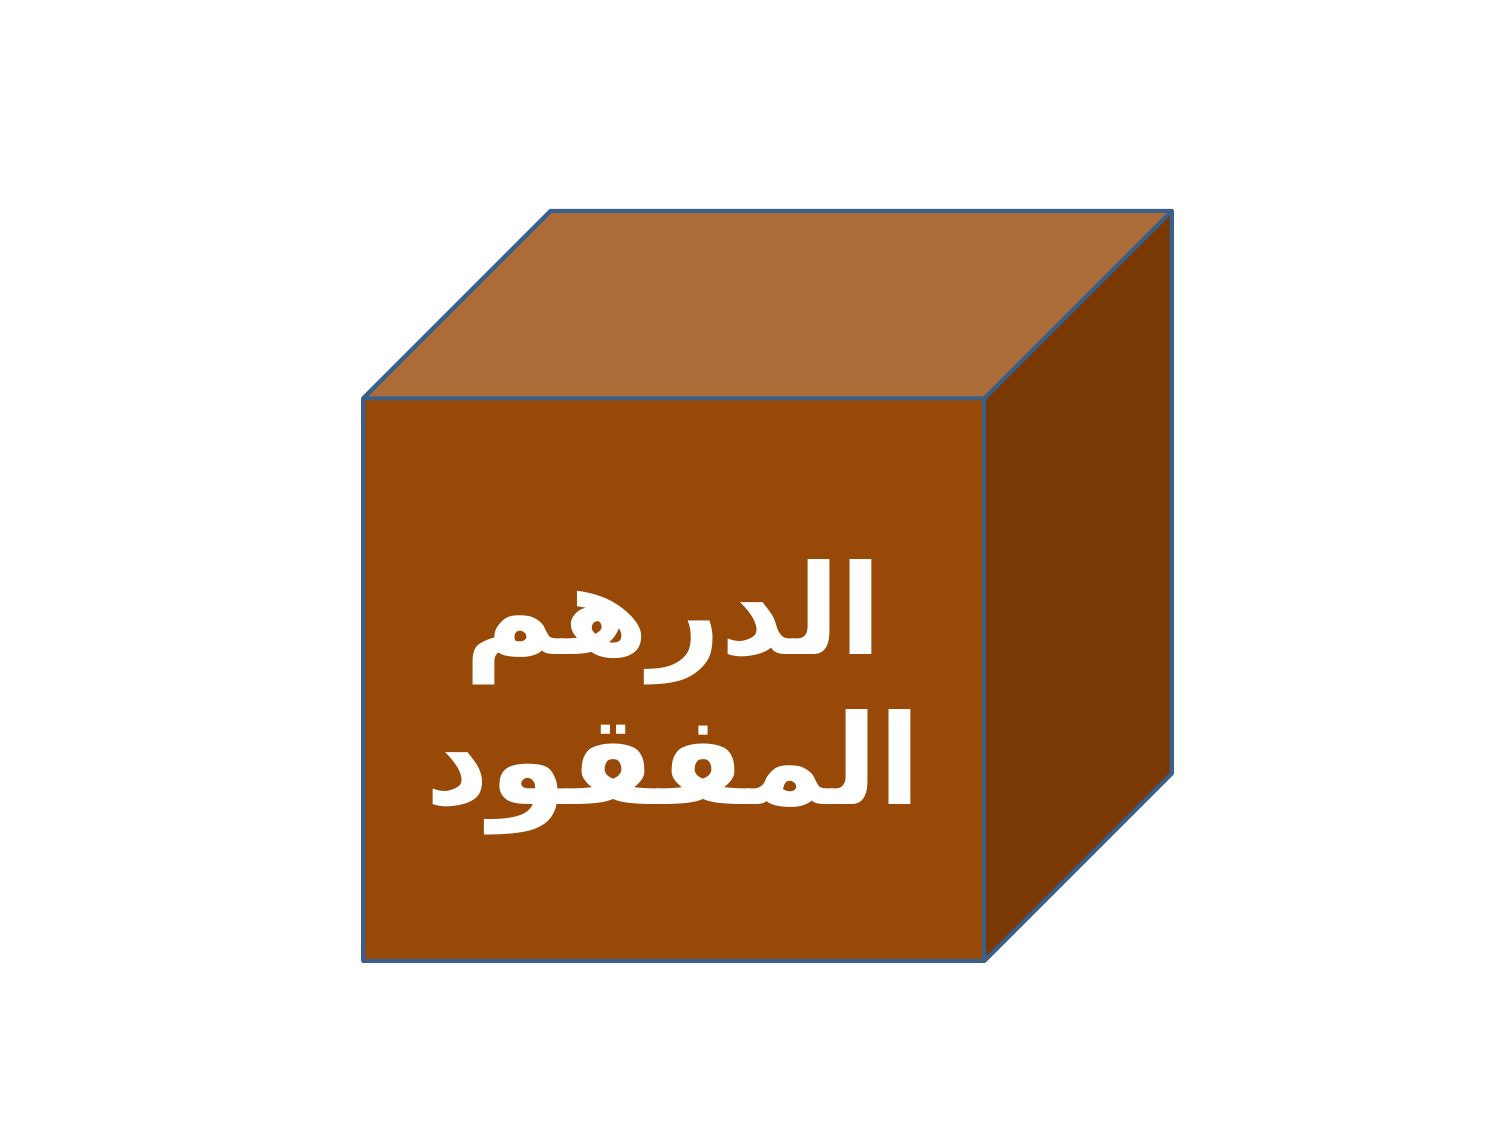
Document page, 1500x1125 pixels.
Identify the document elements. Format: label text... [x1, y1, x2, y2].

text_box الدرهم المفقود [361, 208, 1174, 963]
